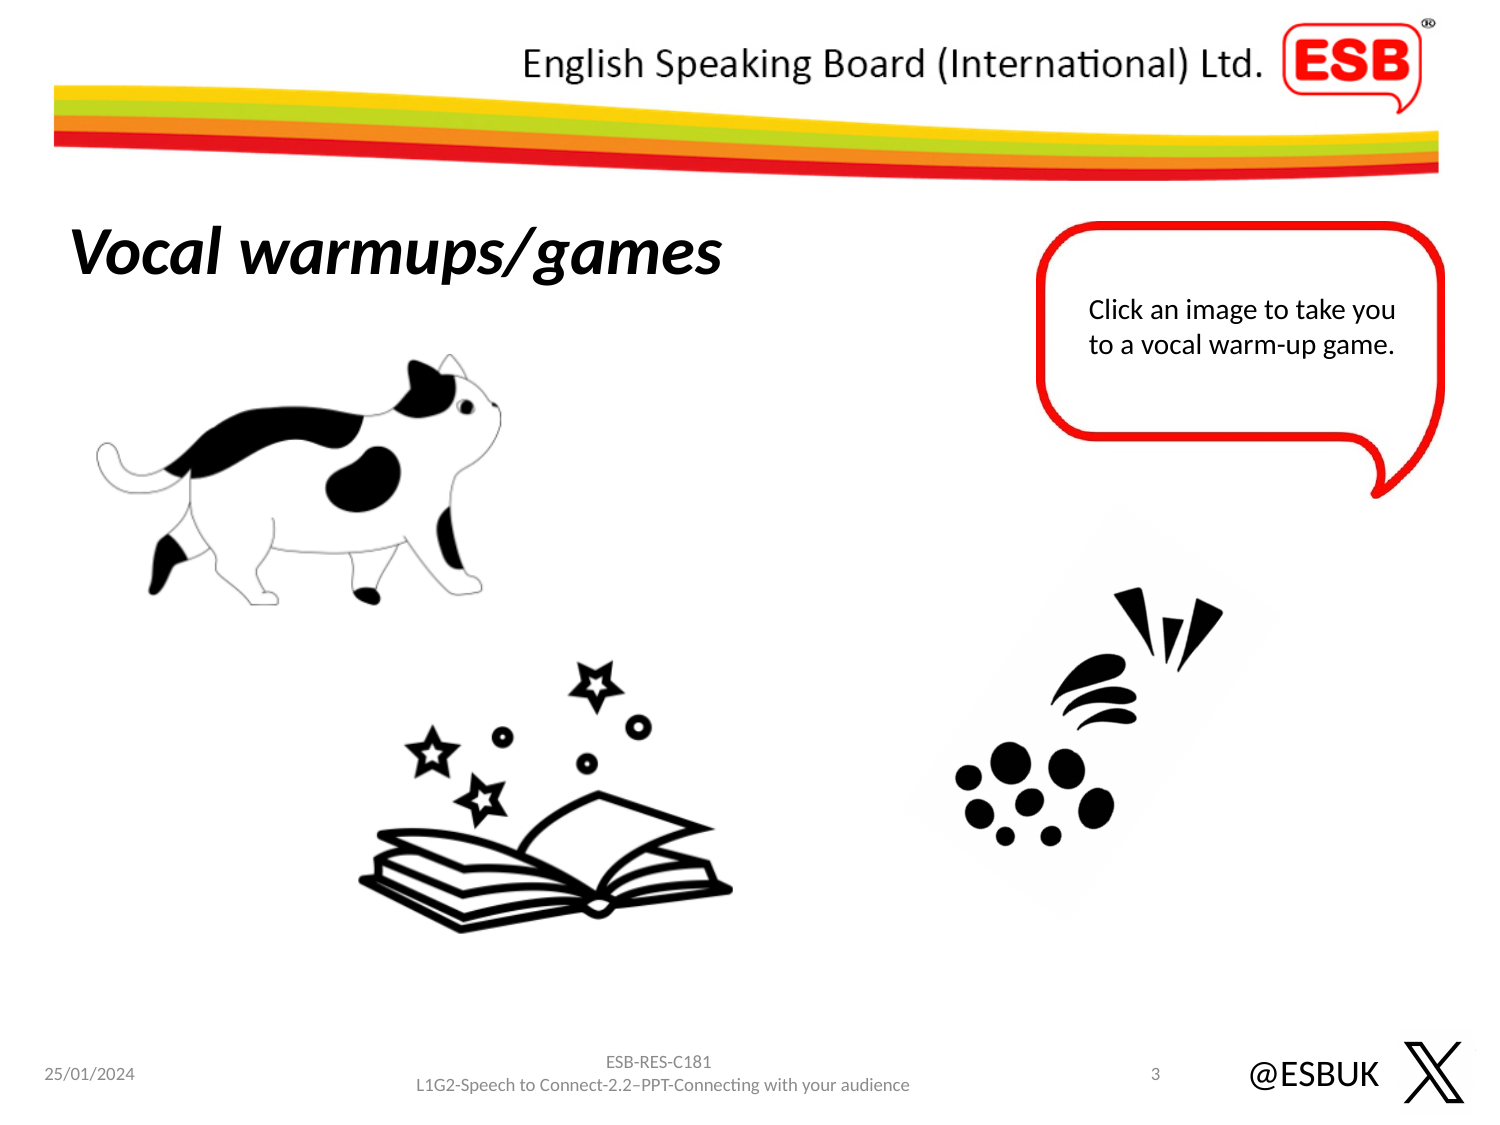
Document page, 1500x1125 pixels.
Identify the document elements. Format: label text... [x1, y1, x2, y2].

title Vocal warmups/games [53, 189, 1347, 315]
picture [0, 0, 1500, 189]
picture [323, 647, 796, 950]
picture [1036, 221, 1445, 499]
slide_number 3 [930, 1042, 1176, 1103]
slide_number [29, 1042, 367, 1103]
footer ESB-RES-C181 L1G2-Speech to Connect-2.2–PPT-Connecting with your audience [395, 1042, 930, 1103]
picture [53, 354, 560, 622]
picture [1395, 1029, 1476, 1116]
picture [903, 502, 1281, 922]
